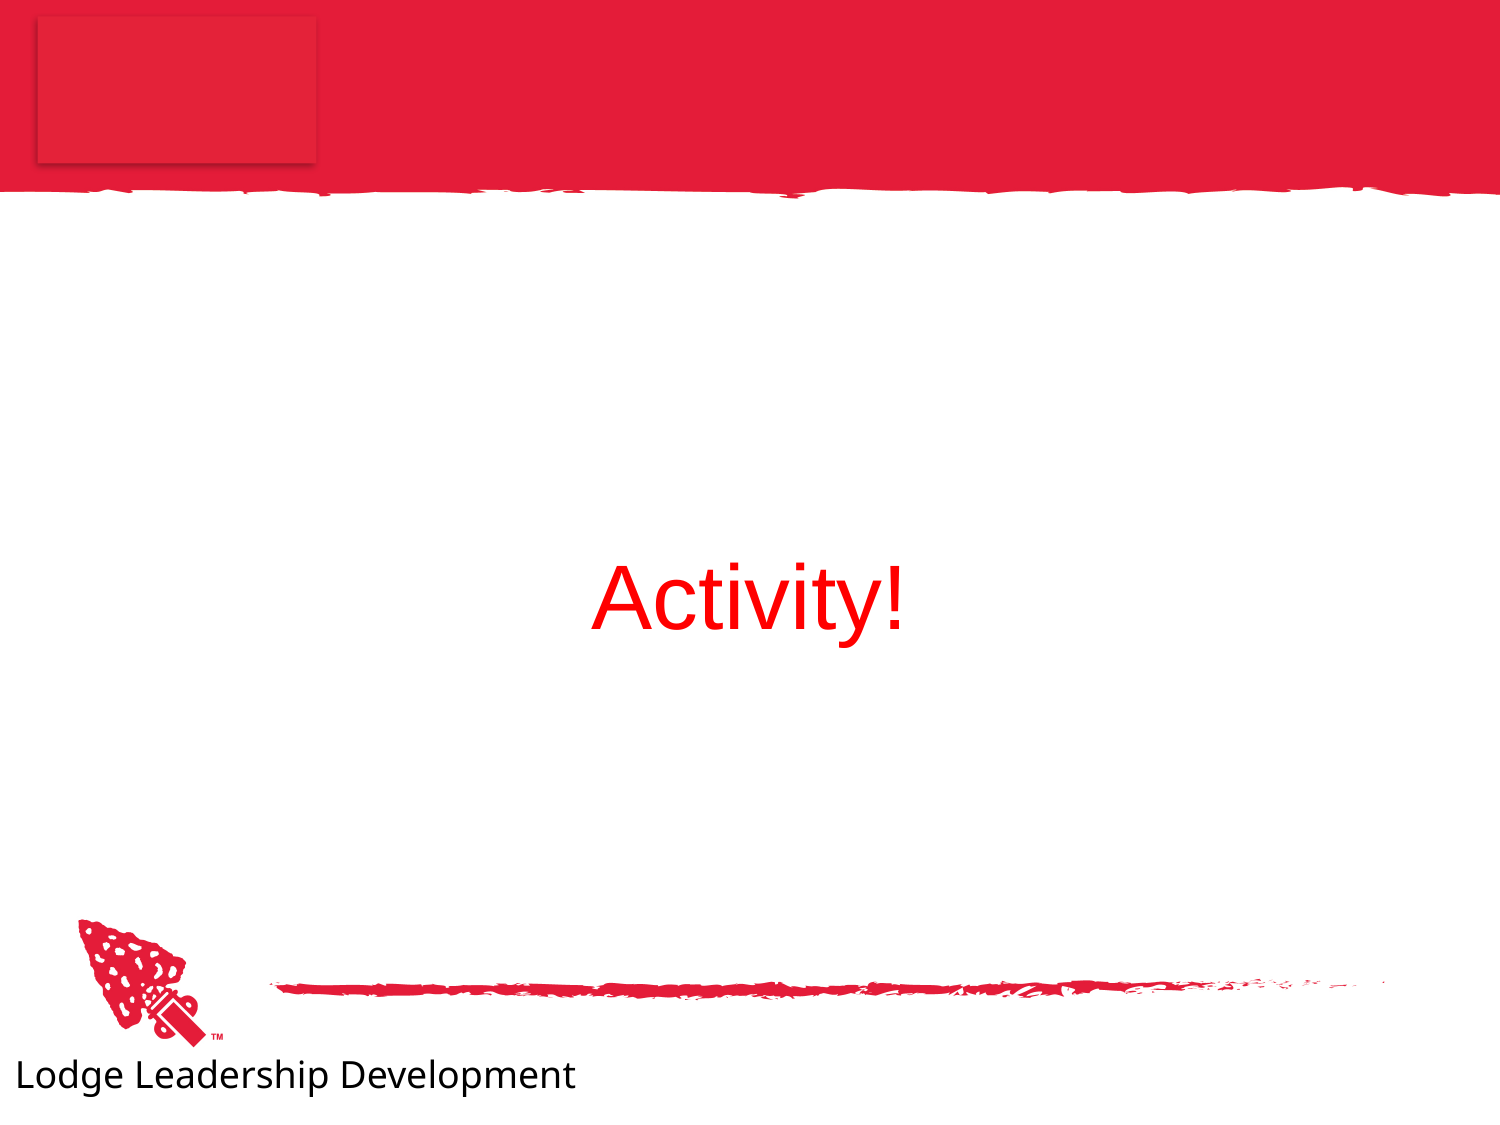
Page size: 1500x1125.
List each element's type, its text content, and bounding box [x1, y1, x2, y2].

picture [0, 0, 1500, 1043]
text_box Lodge Leadership Development [0, 1043, 1500, 1125]
title Activity! [75, 498, 1425, 687]
